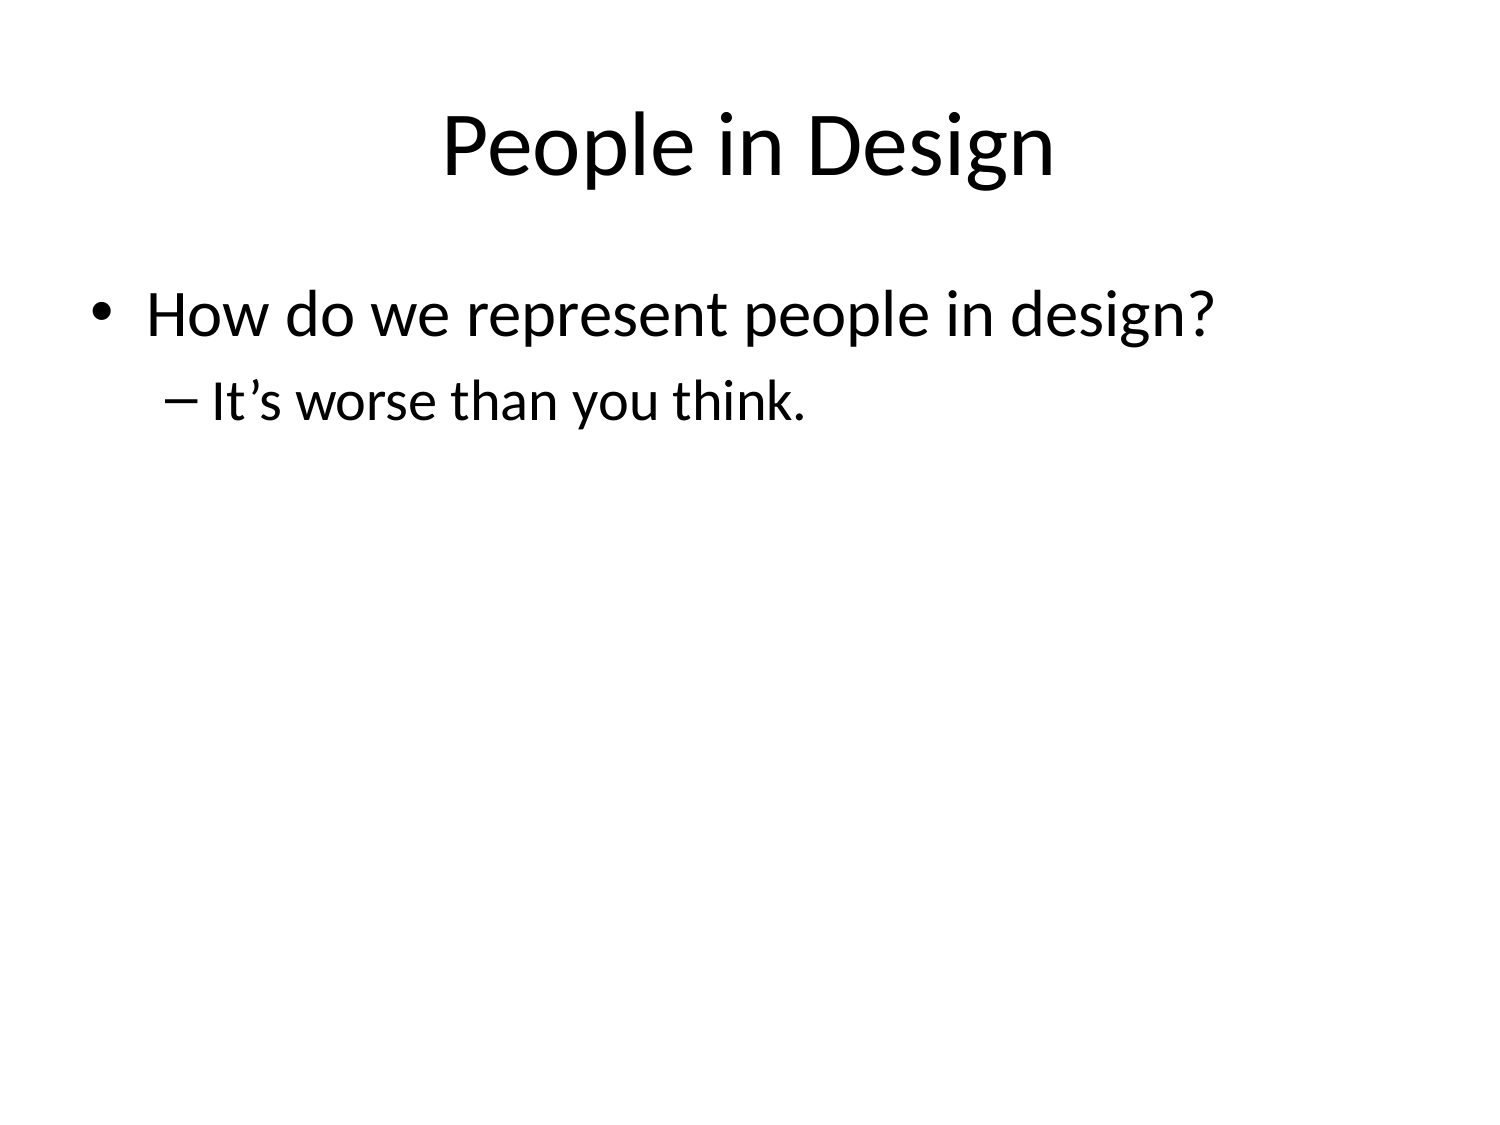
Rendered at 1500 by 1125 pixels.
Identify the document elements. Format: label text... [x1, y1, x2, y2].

list How do we represent people in design? It’s worse than you think. [75, 262, 1425, 1005]
title People in Design [75, 45, 1425, 233]
